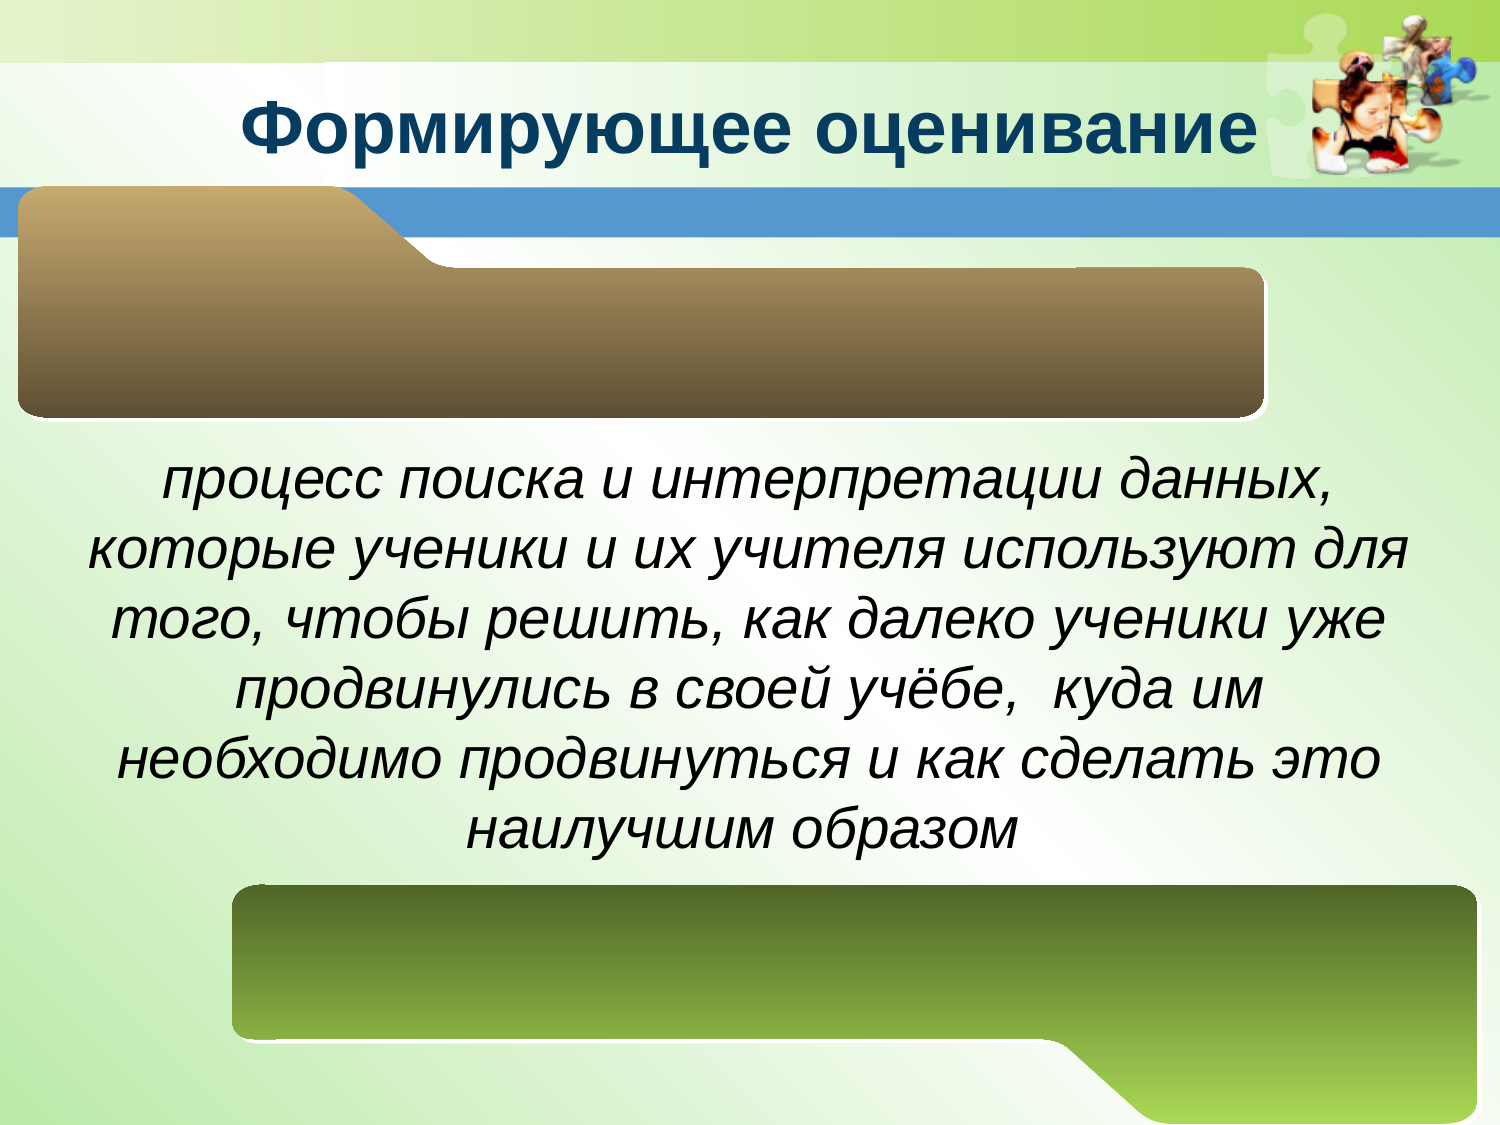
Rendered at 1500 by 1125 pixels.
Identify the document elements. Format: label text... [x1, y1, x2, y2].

picture [1265, 12, 1493, 185]
text_box [18, 185, 1264, 418]
text_box [232, 884, 1478, 1124]
title Формирующее оценивание [74, 62, 1426, 186]
text_box процесс поиска и интерпретации данных, которые ученики и их учителя используют для того, чтобы решить, как далеко ученики уже продвинулись в своей учёбе, куда им необходимо продвинуться и как сделать это наилучшим образом [64, 432, 1436, 868]
